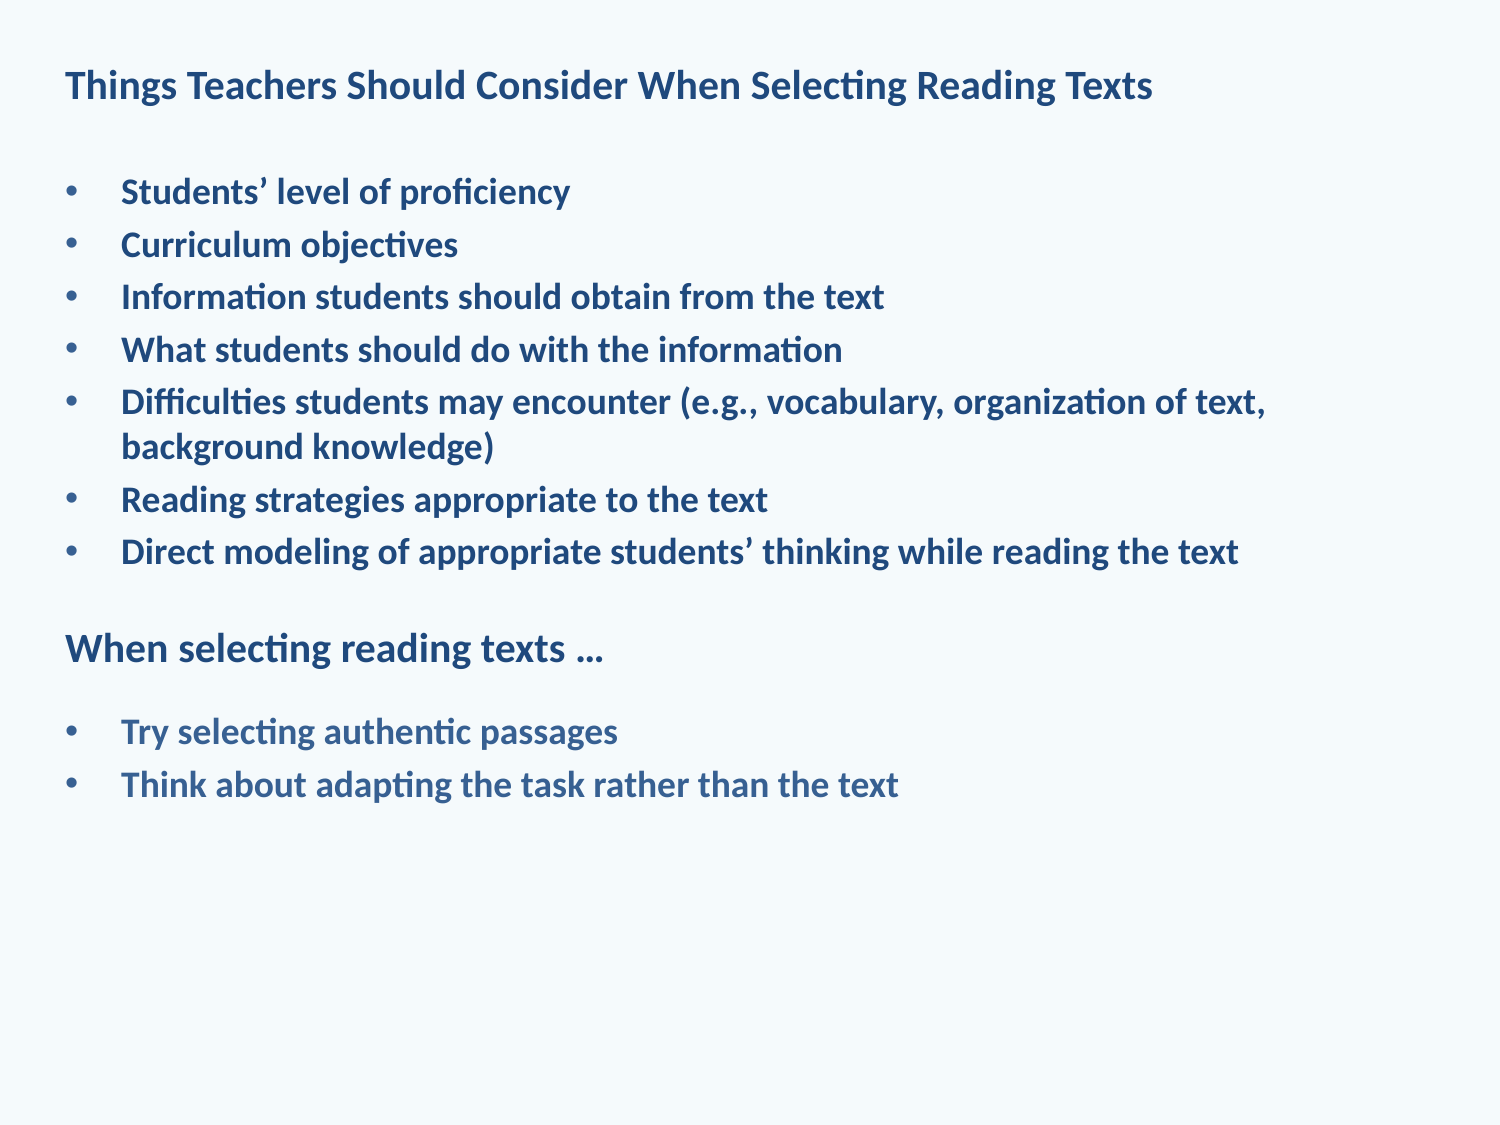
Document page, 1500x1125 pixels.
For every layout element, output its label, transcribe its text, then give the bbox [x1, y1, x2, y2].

subtitle Things Teachers Should Consider When Selecting Reading Texts Students’ level of proficiency Curriculum objectives Information students should obtain from the text What students should do with the information Difficulties students may encounter (e.g., vocabulary, organization of text, background knowledge) Reading strategies appropriate to the text Direct modeling of appropriate students’ thinking while reading the text When selecting reading texts … Try selecting authentic passages Think about adapting the task rather than the text [50, 50, 1450, 1100]
